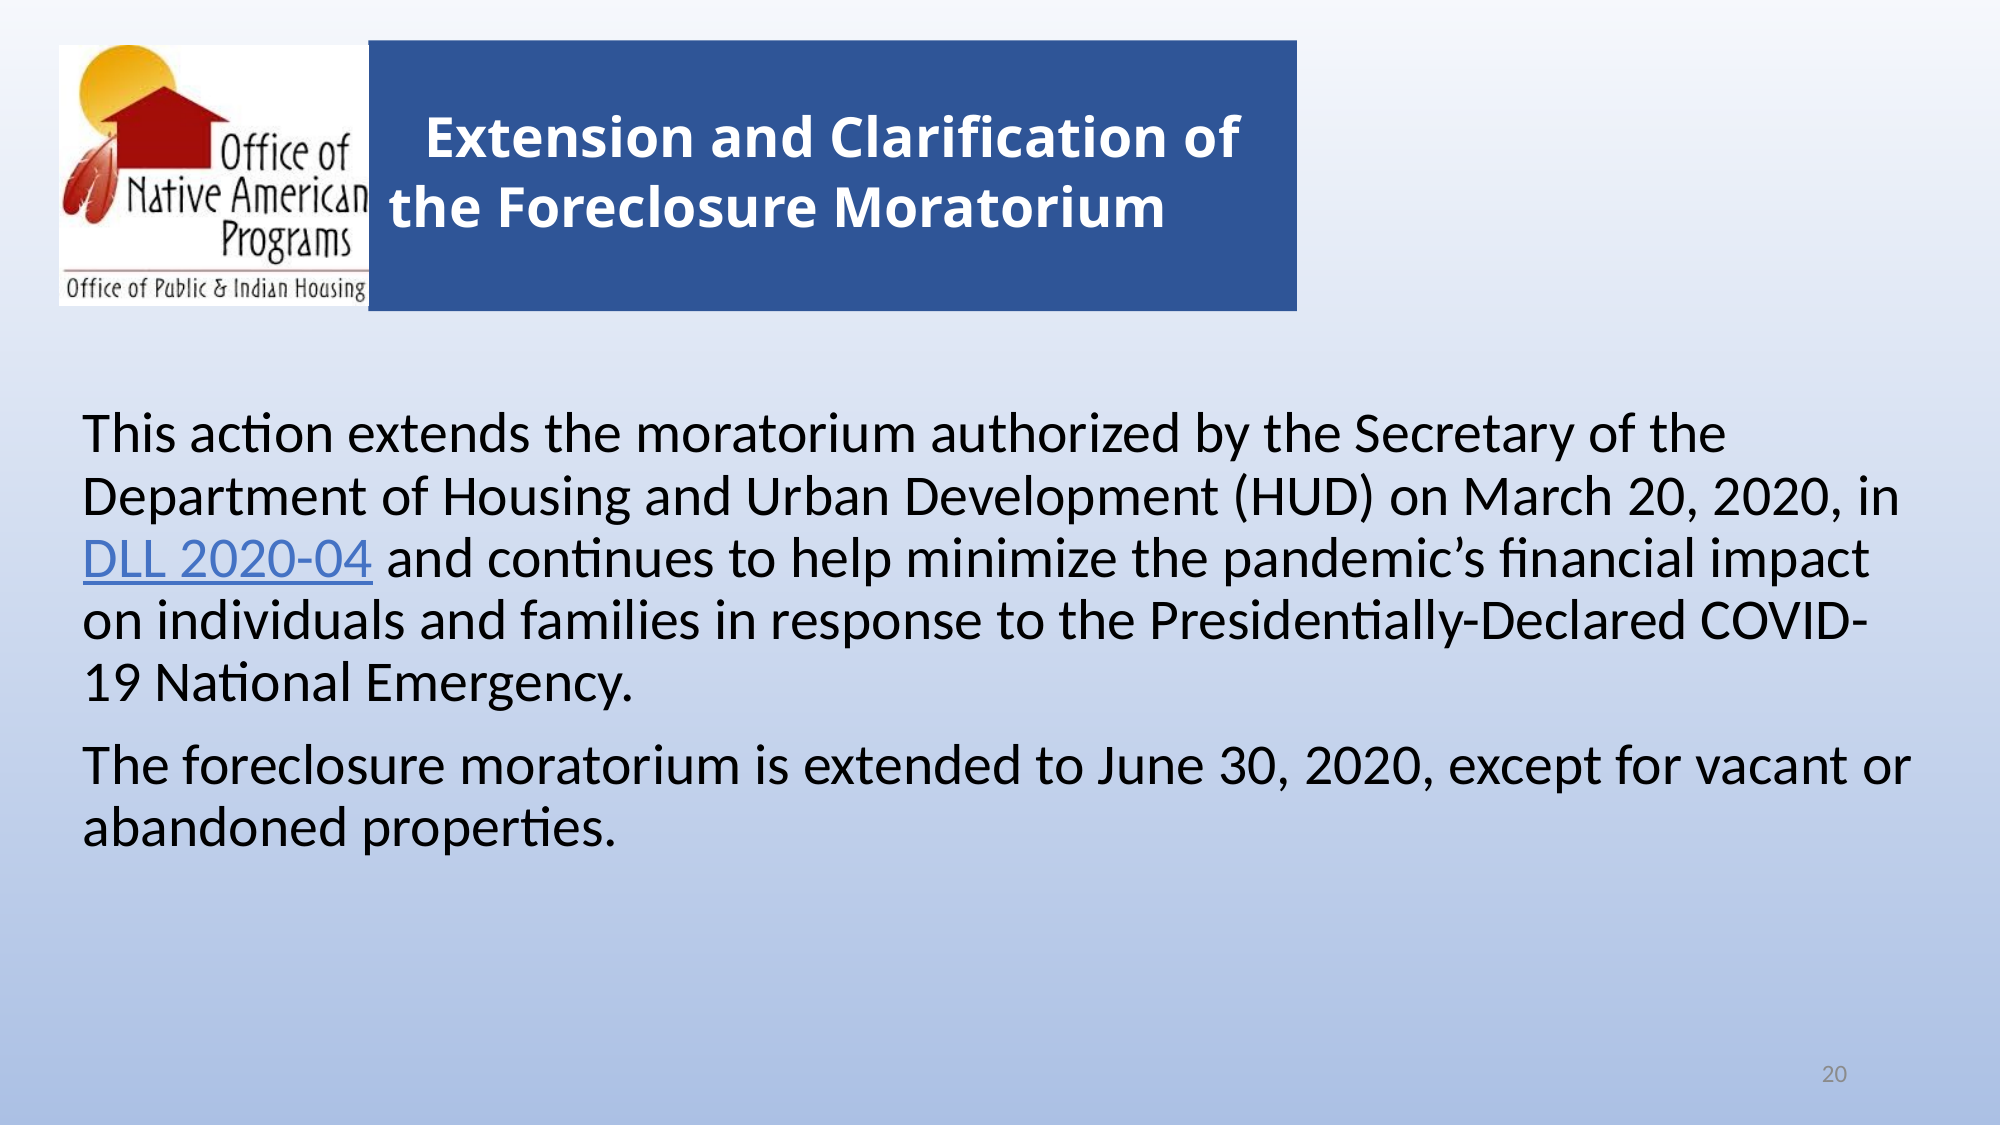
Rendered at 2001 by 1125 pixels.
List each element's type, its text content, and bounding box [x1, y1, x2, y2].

list This action extends the moratorium authorized by the Secretary of the Department of Housing and Urban Development (HUD) on March 20, 2020, in DLL 2020-04 and continues to help minimize the pandemic’s financial impact on individuals and families in response to the Presidentially-Declared COVID-19 National Emergency. The foreclosure moratorium is extended to June 30, 2020, except for vacant or abandoned properties. [67, 305, 1941, 1040]
picture [59, 45, 369, 306]
slide_number 20 [1412, 1042, 1863, 1103]
title Extension and Clarification of the Foreclosure Moratorium [368, 40, 1297, 305]
